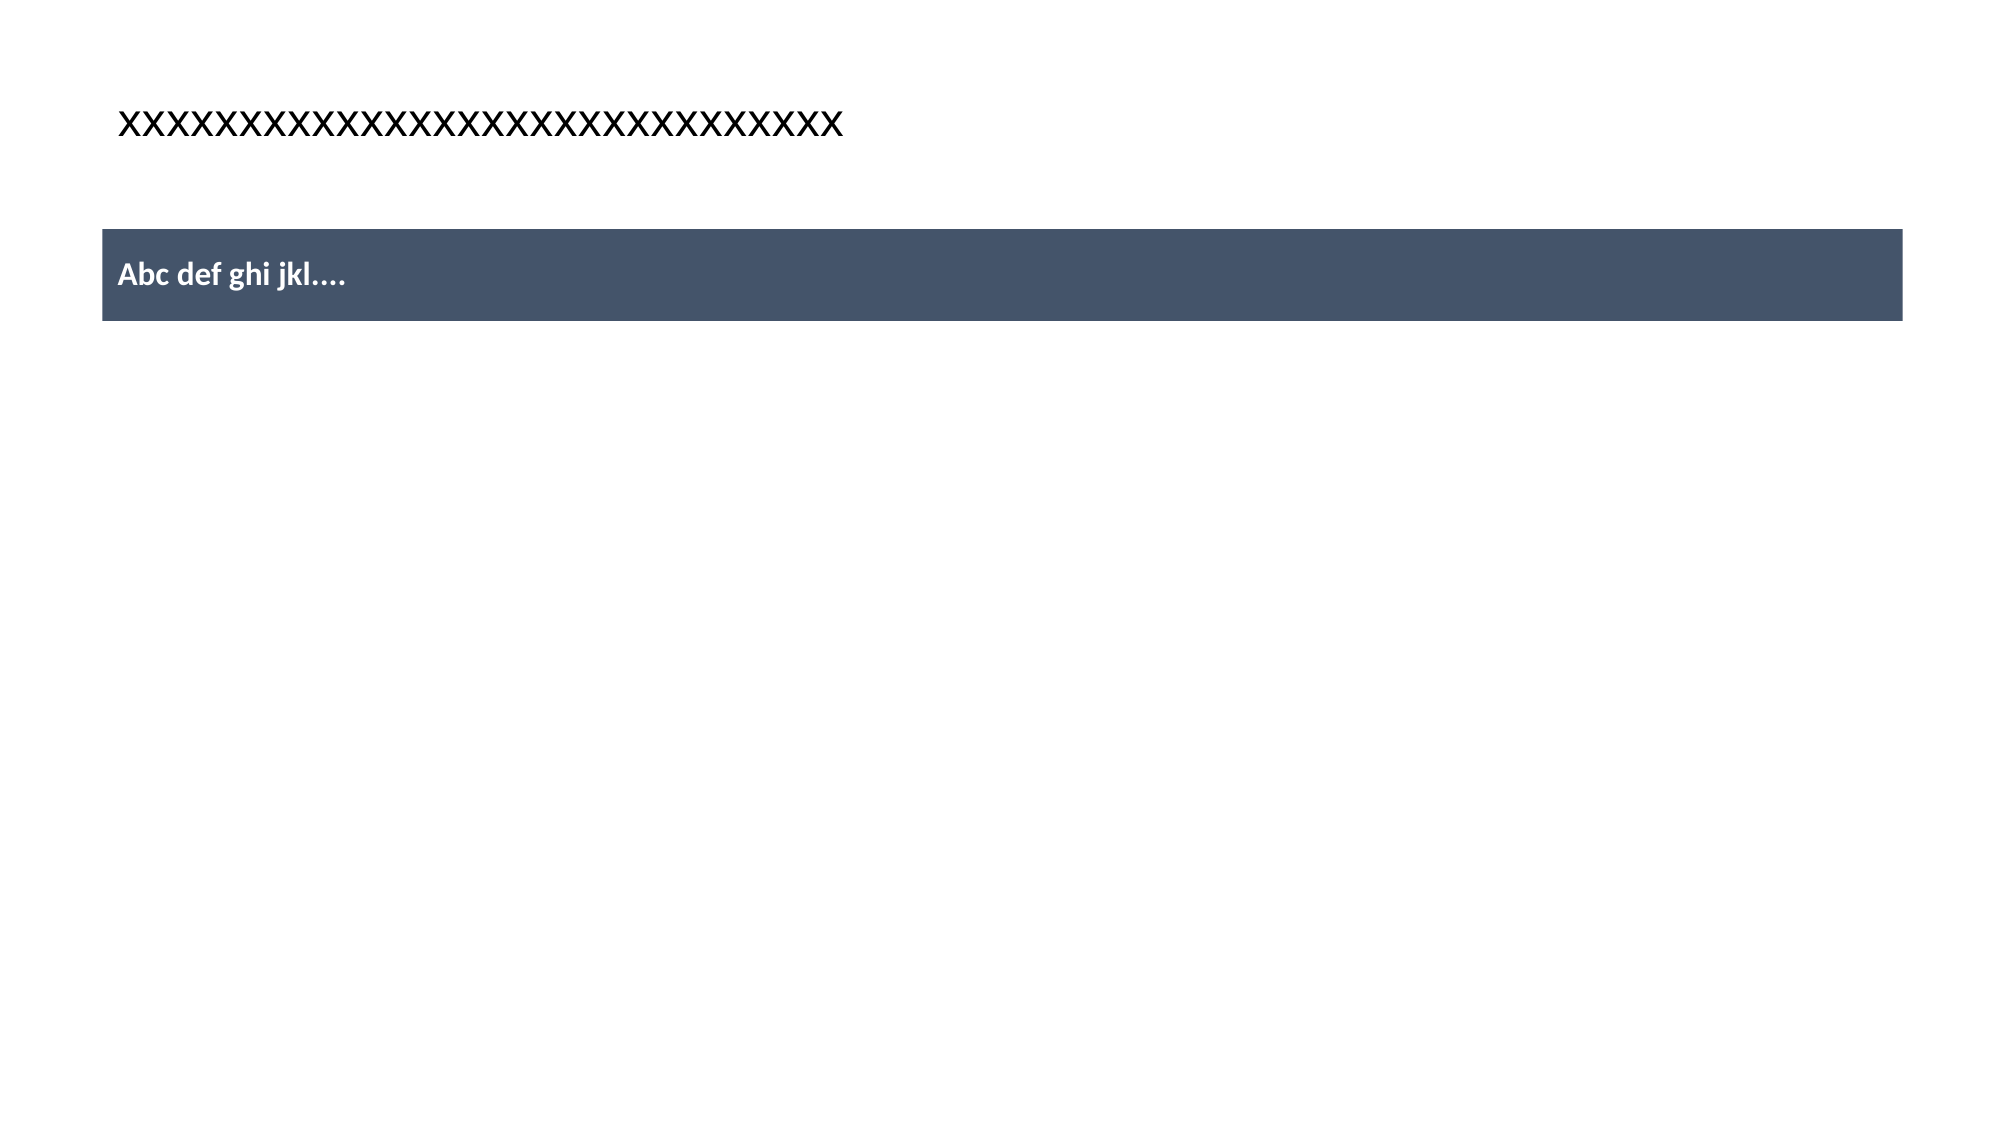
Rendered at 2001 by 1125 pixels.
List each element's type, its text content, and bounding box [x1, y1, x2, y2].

list Abc def ghi jkl.... [102, 229, 1903, 321]
title xxxxxxxxxxxxxxxxxxxxxxxxxxxxxx [102, 45, 1906, 199]
